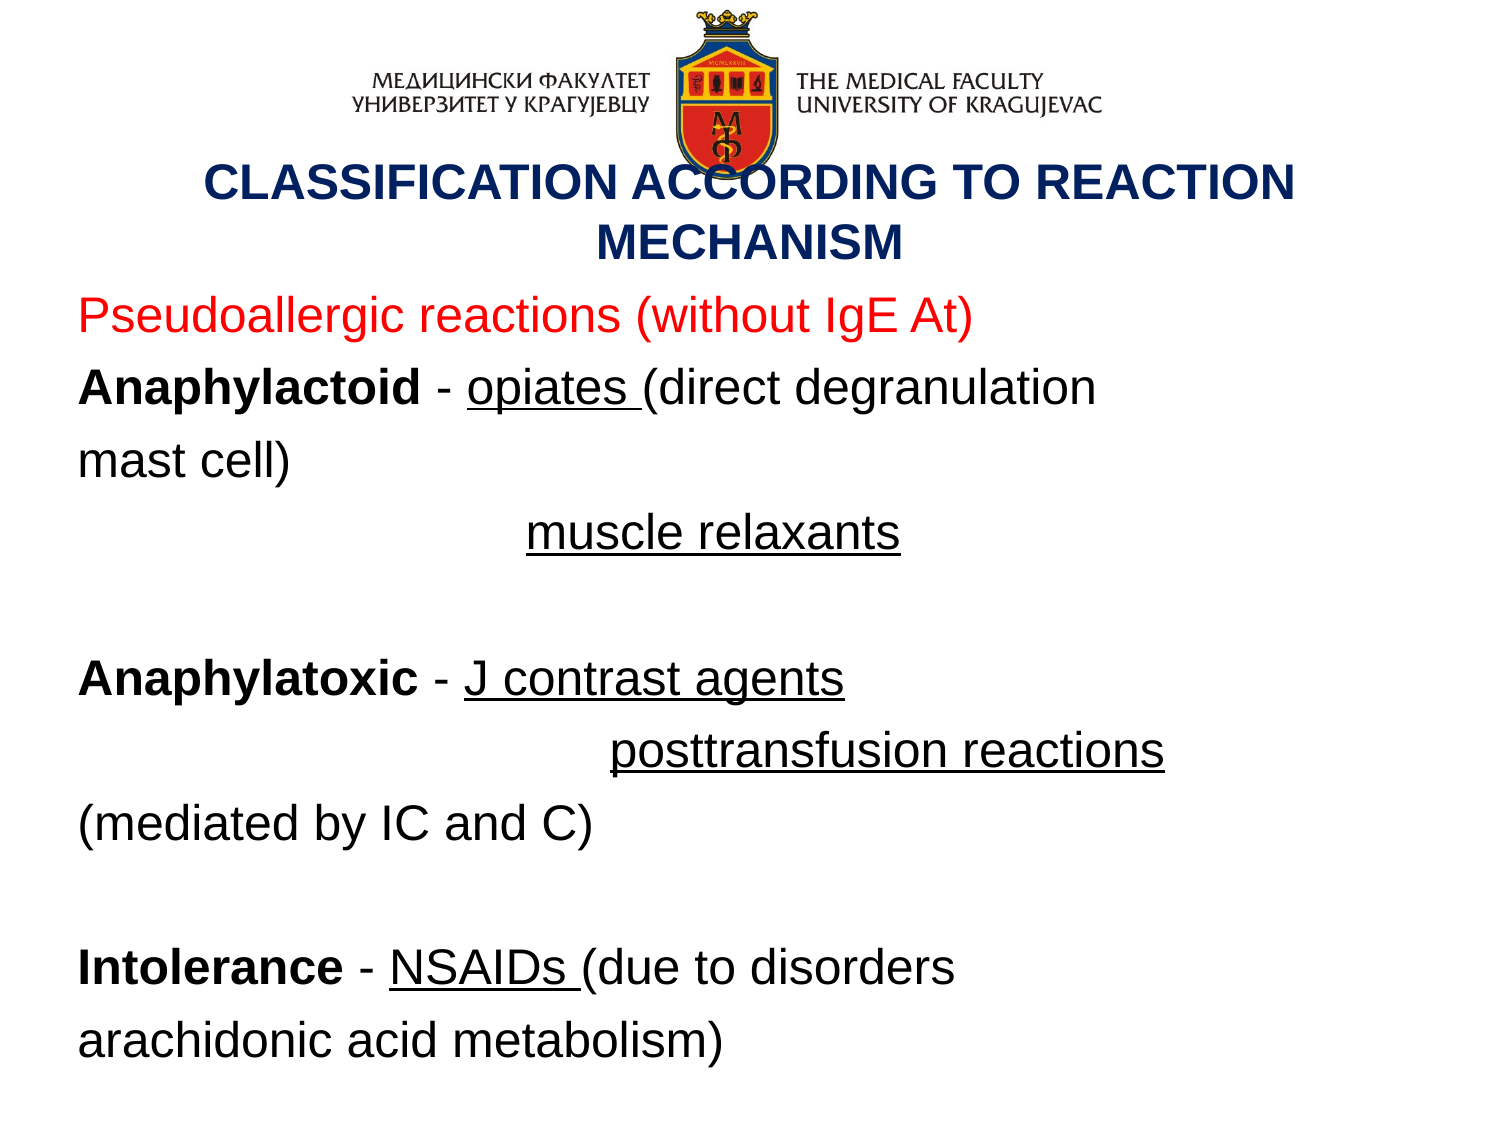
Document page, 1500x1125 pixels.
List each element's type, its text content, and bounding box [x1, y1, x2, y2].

text_box Pseudoallergic reactions (without IgE At) Anaphylactoid - opiates (direct degranulation mast cell) muscle relaxants Anaphylatoxic - J contrast agents posttransfusion reactions (mediated by IC and C) Intolerance - NSAIDs (due to disorders arachidonic acid metabolism) [62, 274, 1413, 1018]
text_box CLASSIFICATION ACCORDING TO REACTION MECHANISM [74, 137, 1425, 237]
picture [328, 0, 1125, 137]
